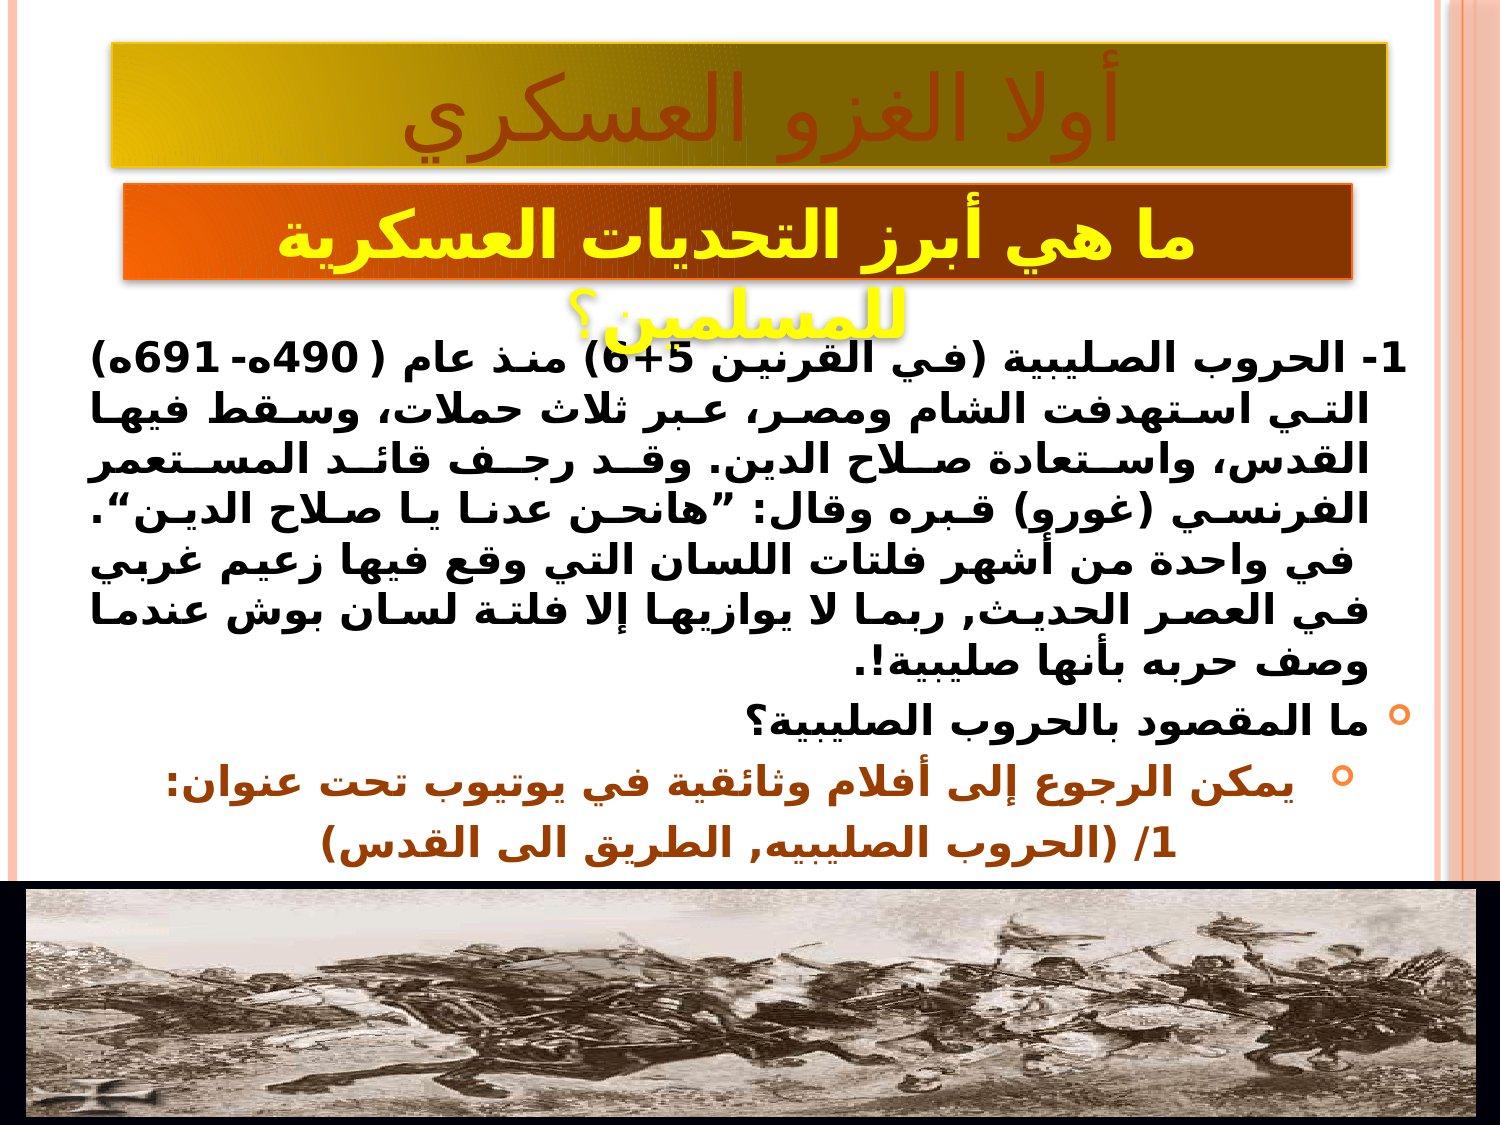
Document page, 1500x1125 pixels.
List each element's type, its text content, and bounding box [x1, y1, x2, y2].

title أولا الغزو العسكري [111, 42, 1388, 168]
text_box ما هي أبرز التحديات العسكرية للمسلمين؟ [123, 183, 1353, 280]
list 1- الحروب الصليبية (في القرنين 5+6) منذ عام (490ه-691ه) التي استهدفت الشام ومصر، عبر ثلاث حملات، وسقط فيها القدس، واستعادة صلاح الدين. وقد رجف قائد المستعمر الفرنسي (غورو) قبره وقال: ”هانحن عدنا يا صلاح الدين“. في واحدة من أشهر فلتات اللسان التي وقع فيها زعيم غربي في العصر الحديث, ربما لا يوازيها إلا فلتة لسان بوش عندما وصف حربه بأنها صليبية!. ما المقصود بالحروب الصليبية؟ يمكن الرجوع إلى أفلام وثائقية في يوتيوب تحت عنوان: 1/ (الحروب الصليبيه, الطريق الى القدس) 2/ (الصليبيون يفقدون الحصون) 2- غزو التتار (المغول) (ق: ق7) 3- الاستعمار للدول الإسلامية من الدول الغربية [75, 262, 1424, 878]
picture [0, 880, 1500, 1125]
